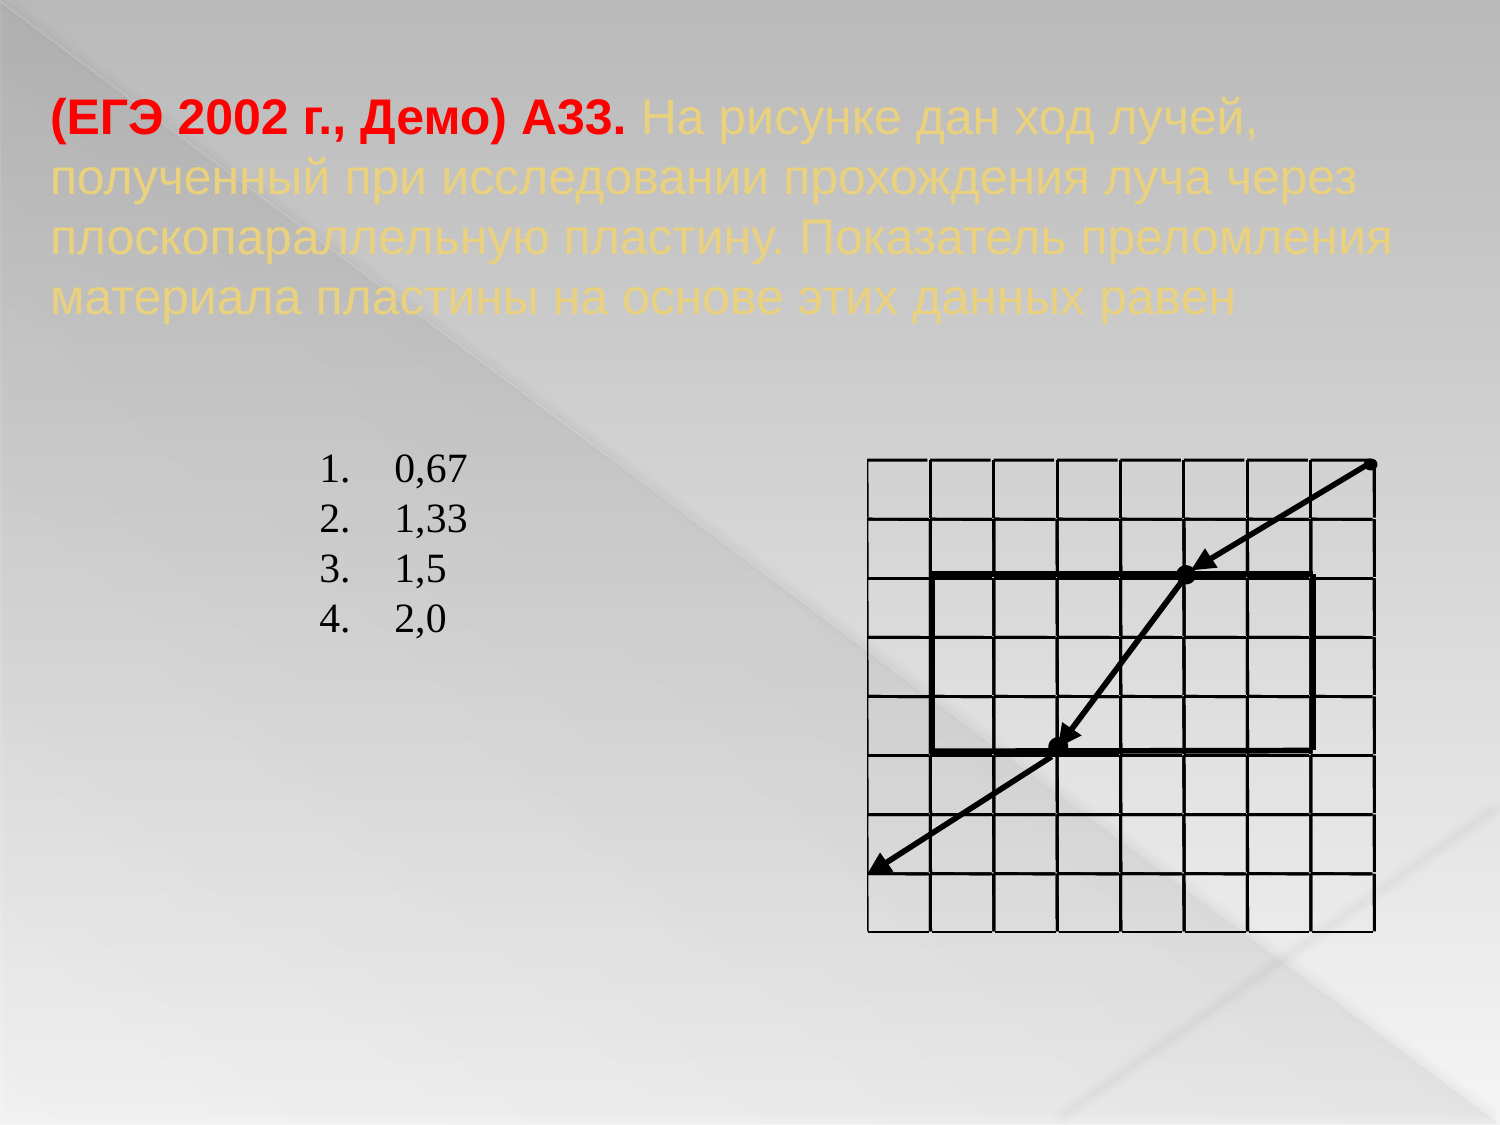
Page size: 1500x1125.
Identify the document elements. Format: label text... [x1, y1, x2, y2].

text_box 0,67 1,33 1,5 2,0 [304, 433, 539, 649]
title (ЕГЭ 2002 г., Демо) А33. На рисунке дан ход лучей, полученный при исследовании прохождения луча через плоскопараллельную пластину. Показатель преломления материала пластины на основе этих данных равен [35, 45, 1465, 364]
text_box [866, 456, 1378, 933]
